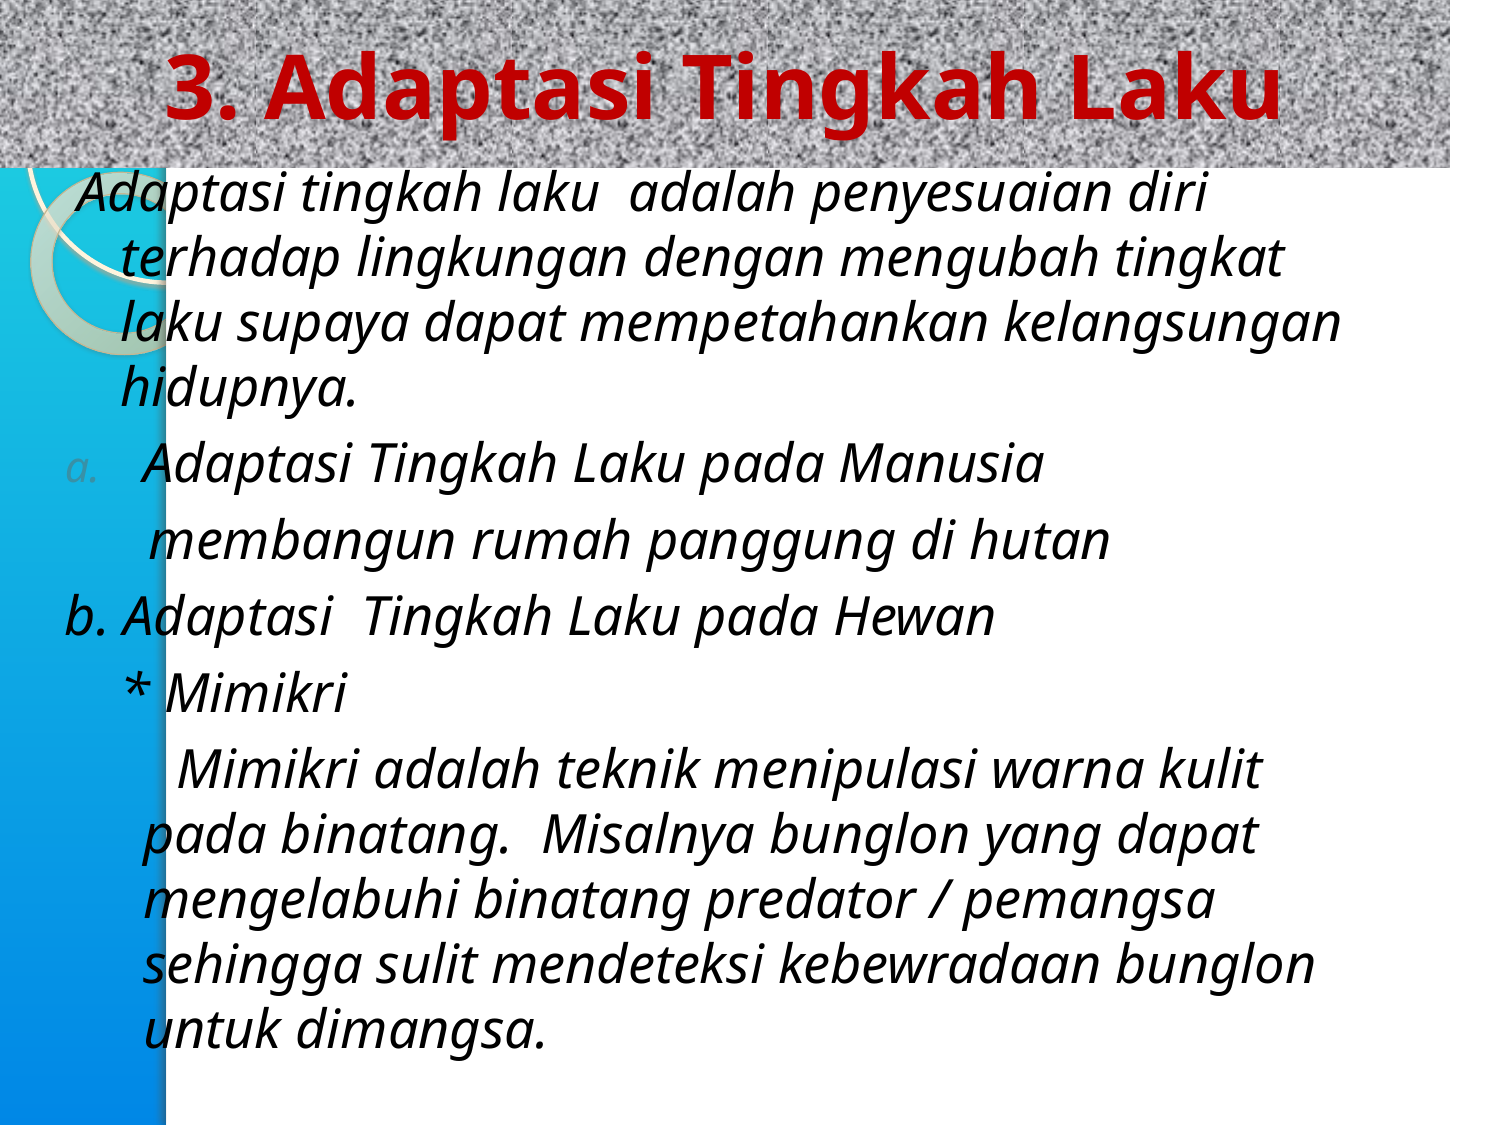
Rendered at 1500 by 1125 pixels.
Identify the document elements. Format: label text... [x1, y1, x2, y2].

title 3. Adaptasi Tingkah Laku [0, 0, 1450, 168]
list Adaptasi tingkah laku adalah penyesuaian diri terhadap lingkungan dengan mengubah tingkat laku supaya dapat mempetahankan kelangsungan hidupnya. Adaptasi Tingkah Laku pada Manusia membangun rumah panggung di hutan b. Adaptasi Tingkah Laku pada Hewan * Mimikri Mimikri adalah teknik menipulasi warna kulit pada binatang. Misalnya bunglon yang dapat mengelabuhi binatang predator / pemangsa sehingga sulit mendeteksi kebewradaan bunglon untuk dimangsa. [50, 149, 1400, 1075]
